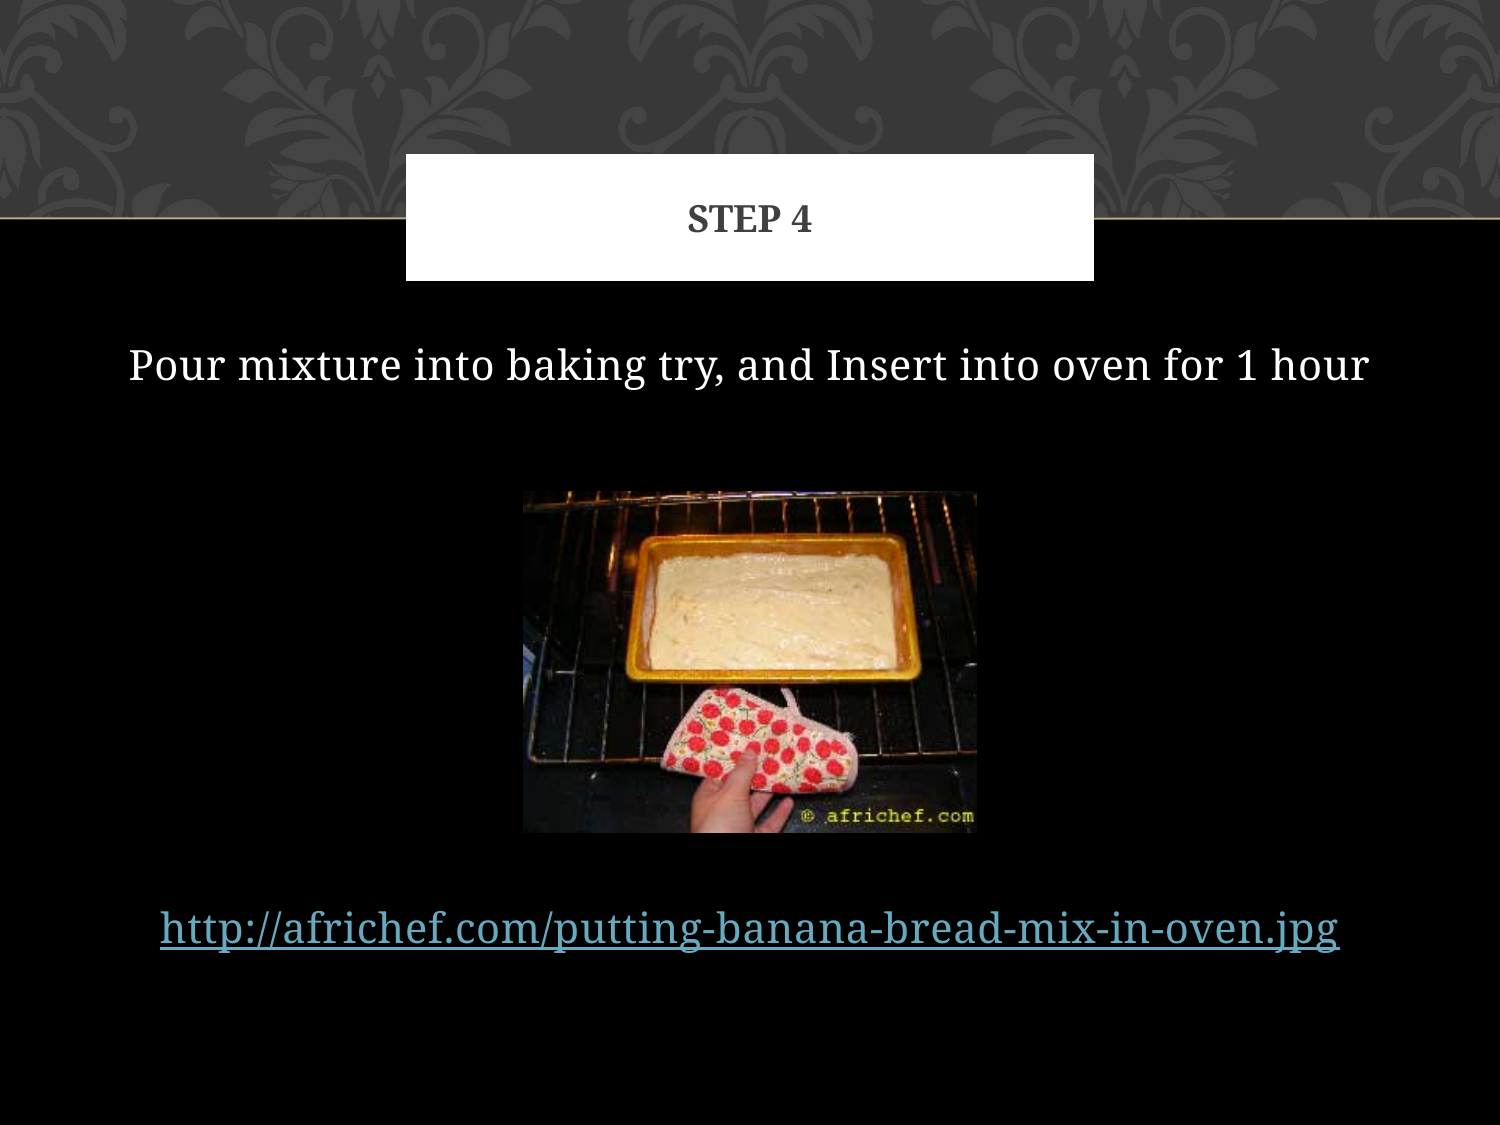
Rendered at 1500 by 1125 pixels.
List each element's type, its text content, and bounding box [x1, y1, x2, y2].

picture [523, 491, 977, 833]
list Pour mixture into baking try, and Insert into oven for 1 hour http://africhef.com/putting-banana-bread-mix-in-oven.jpg [75, 331, 1425, 1000]
title Step 4 [406, 154, 1094, 281]
